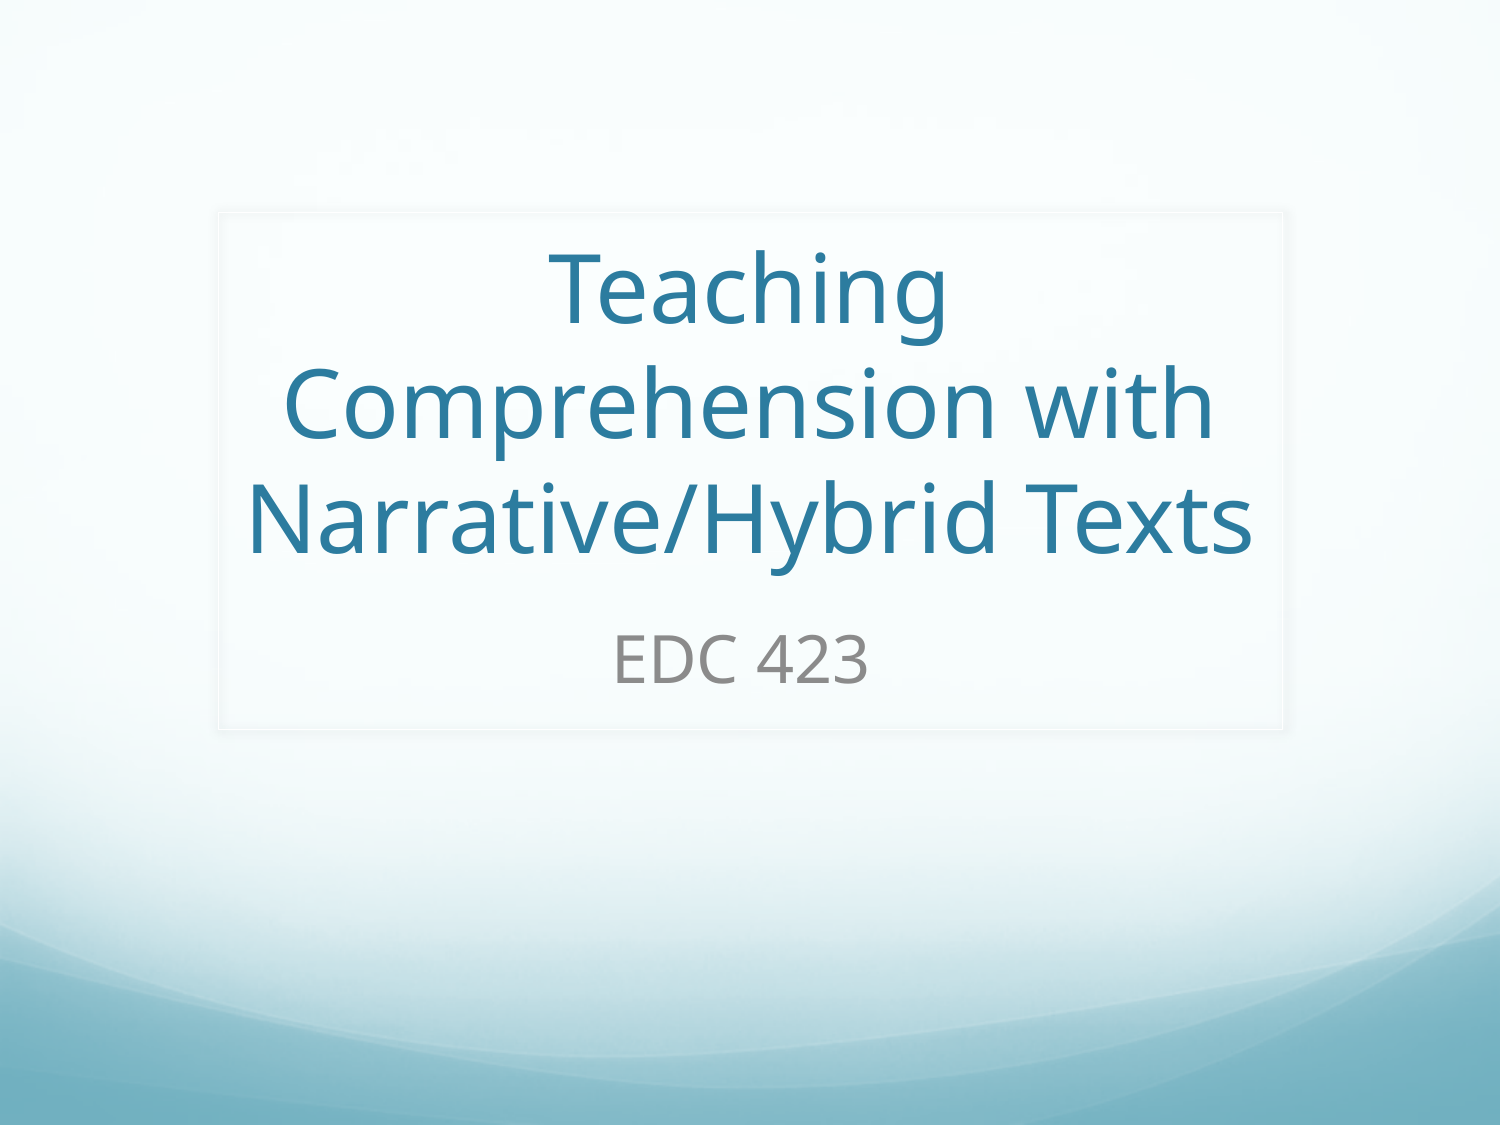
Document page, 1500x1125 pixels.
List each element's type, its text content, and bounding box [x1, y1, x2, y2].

title Teaching Comprehension with Narrative/Hybrid Texts [217, 296, 1283, 580]
subtitle EDC 423 [217, 609, 1283, 760]
